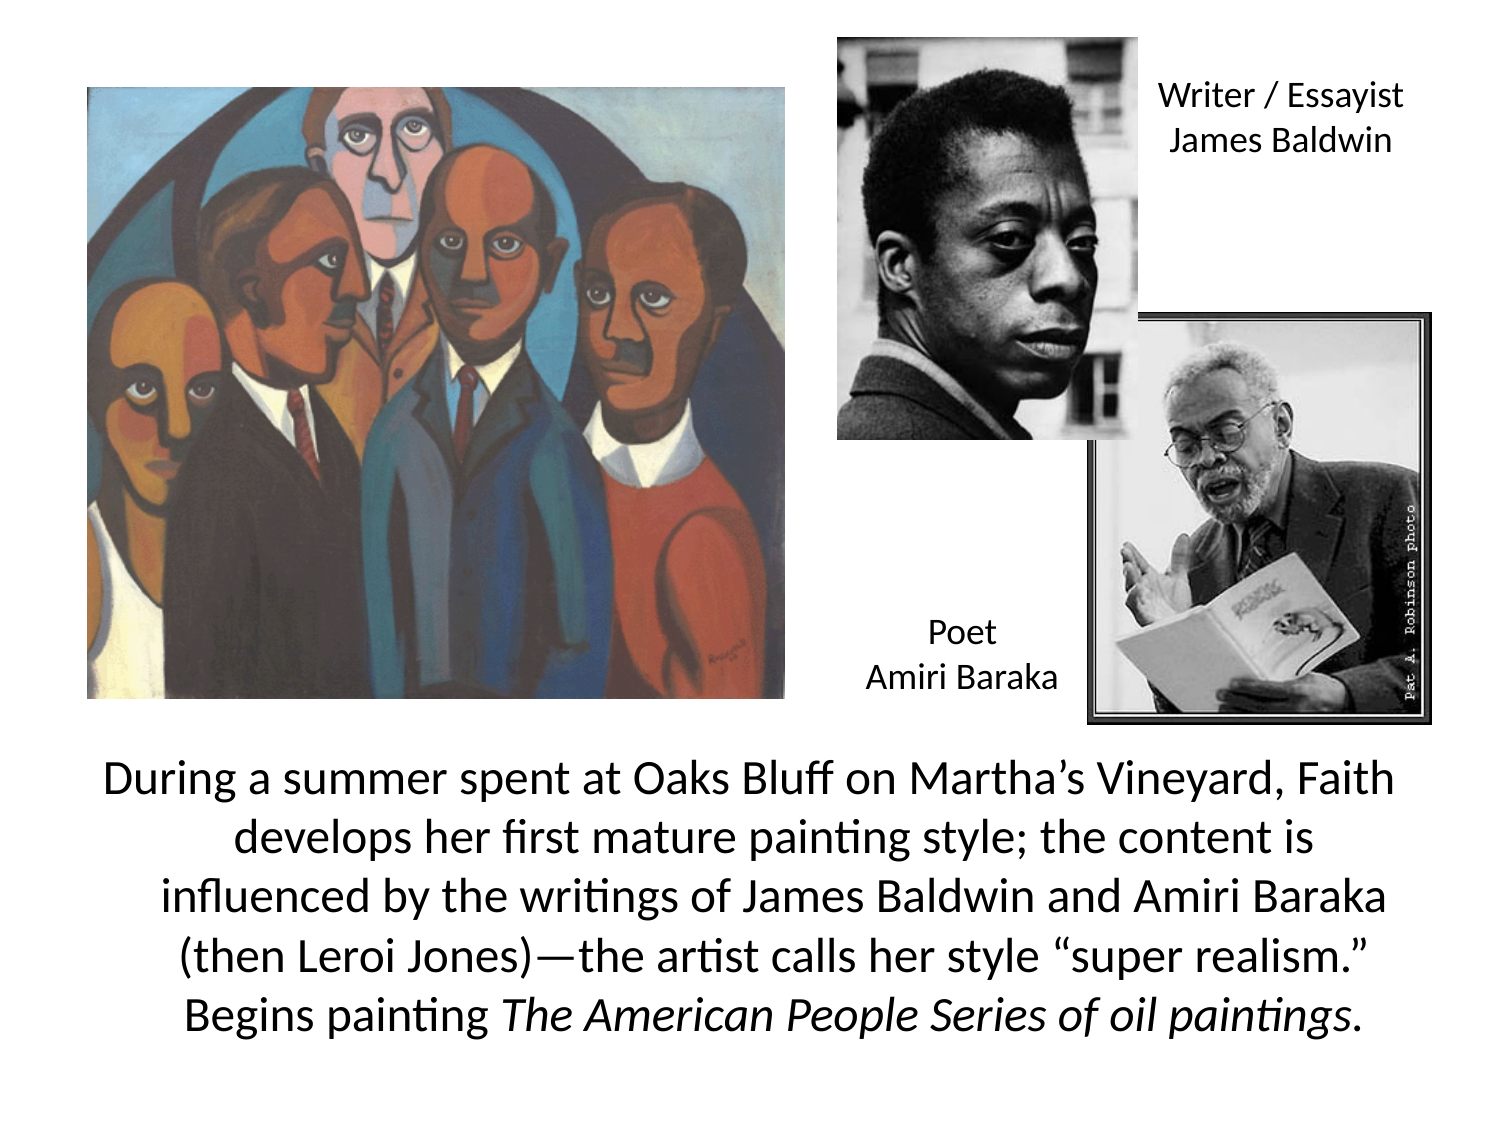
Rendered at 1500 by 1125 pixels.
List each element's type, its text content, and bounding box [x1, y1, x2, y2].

list During a summer spent at Oaks Bluff on Martha’s Vineyard, Faith develops her first mature painting style; the content is influenced by the writings of James Baldwin and Amiri Baraka (then Leroi Jones)—the artist calls her style “super realism.” Begins painting The American People Series of oil paintings. [75, 737, 1425, 1093]
picture [87, 87, 785, 699]
picture [837, 37, 1433, 726]
text_box Poet Amiri Baraka [849, 599, 1075, 705]
text_box Writer / Essayist James Baldwin [1141, 62, 1425, 168]
